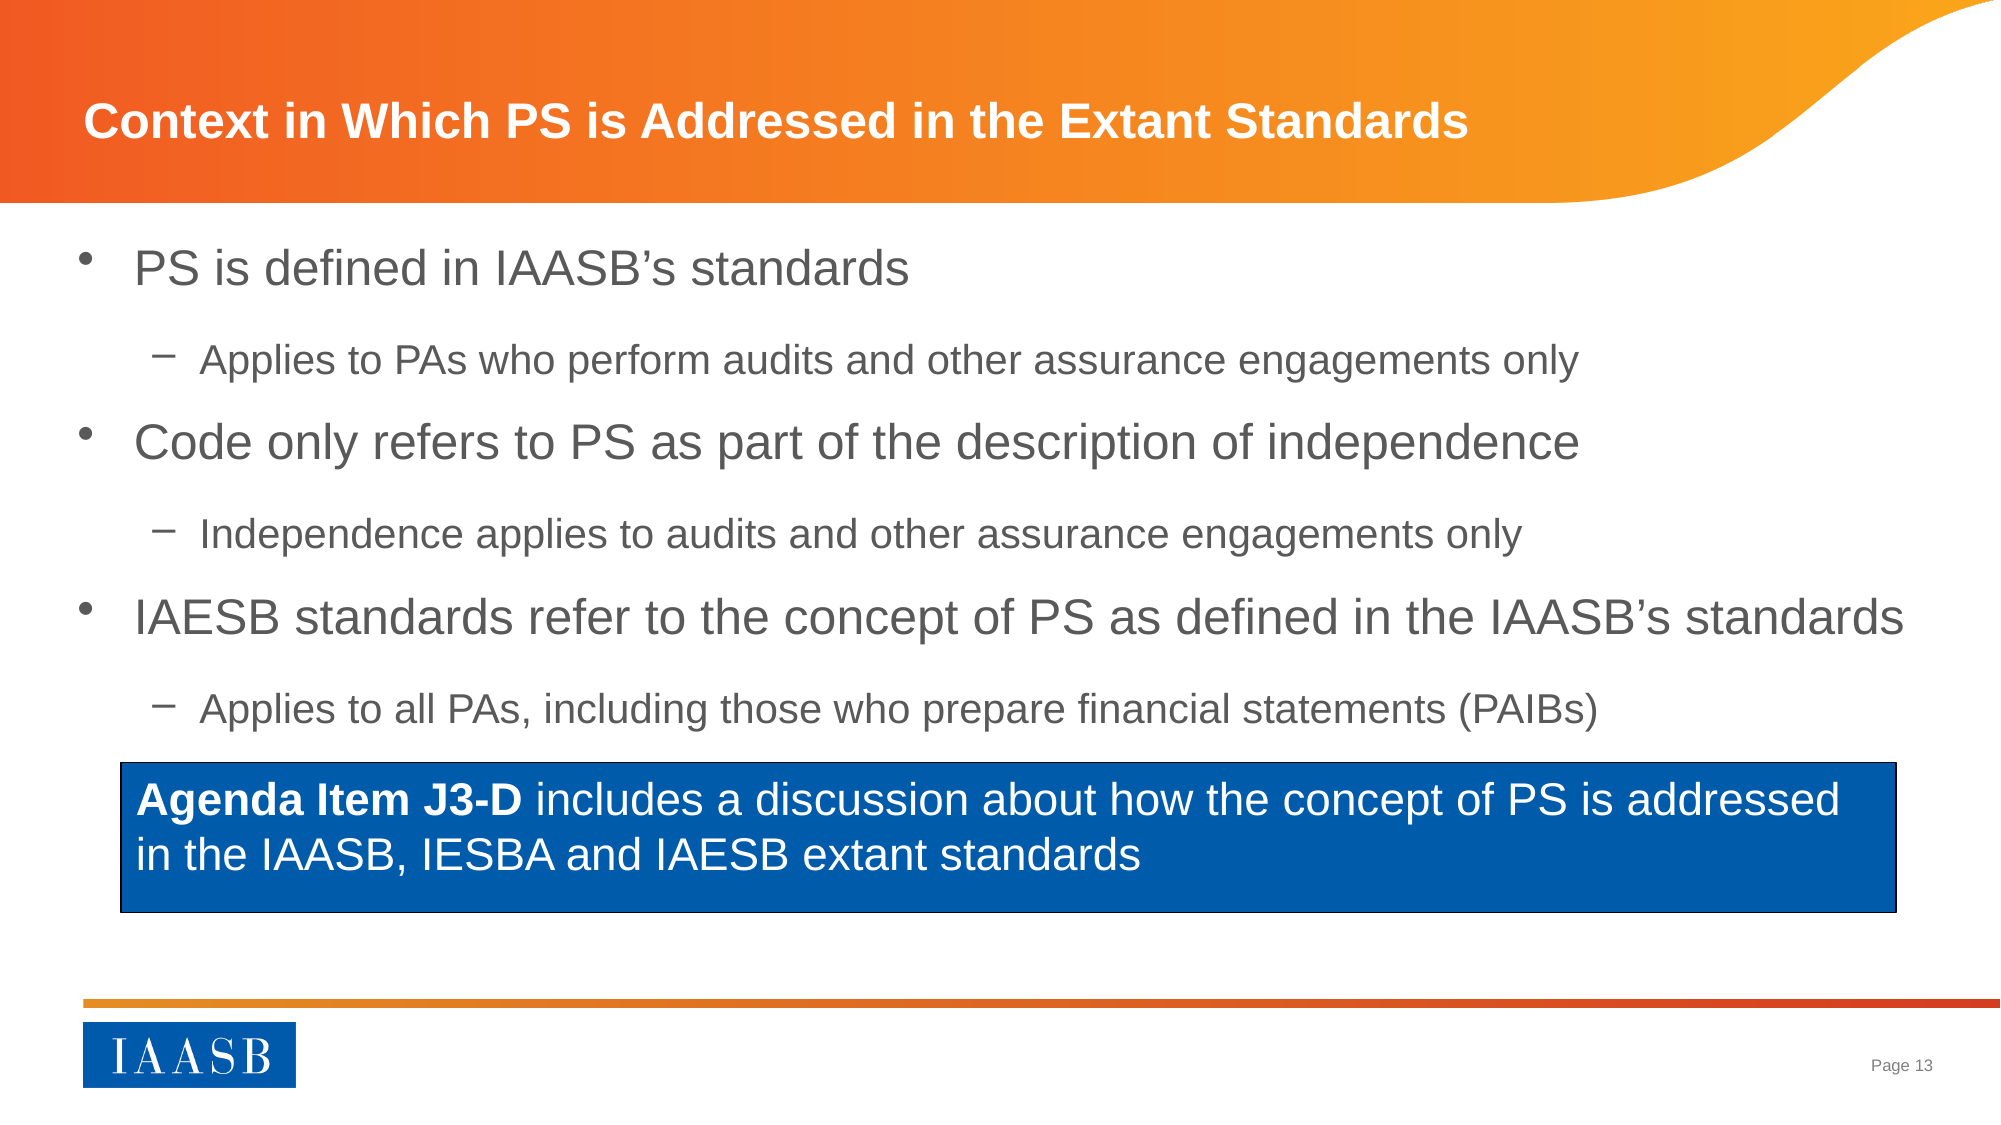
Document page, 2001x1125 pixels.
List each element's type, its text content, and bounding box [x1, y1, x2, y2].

title Context in Which PS is Addressed in the Extant Standards [83, 75, 1734, 163]
picture [0, 0, 1996, 203]
text_box Agenda Item J3-D includes a discussion about how the concept of PS is addressed in the IAASB, IESBA and IAESB extant standards [120, 762, 1896, 913]
picture [83, 1022, 296, 1088]
list PS is defined in IAASB’s standards Applies to PAs who perform audits and other assurance engagements only Code only refers to PS as part of the description of independence Independence applies to audits and other assurance engagements only IAESB standards refer to the concept of PS as defined in the IAASB’s standards Applies to all PAs, including those who prepare financial statements (PAIBs) [62, 224, 1955, 738]
